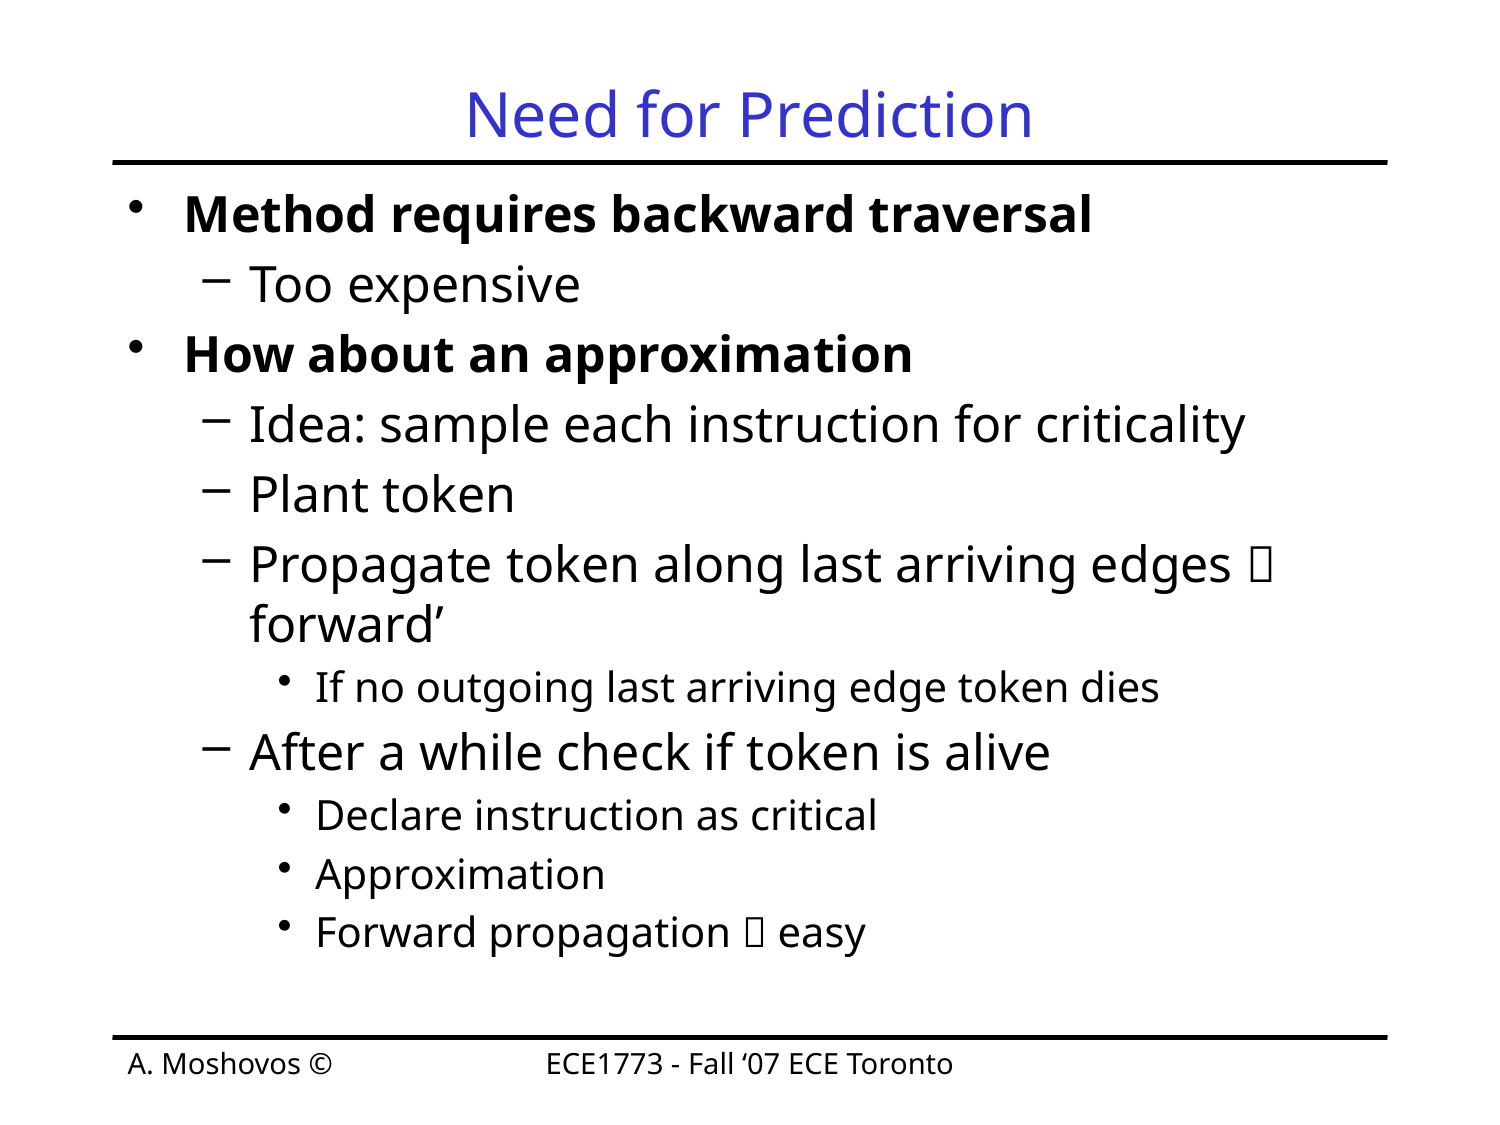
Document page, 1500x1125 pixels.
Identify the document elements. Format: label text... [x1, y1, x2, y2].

slide_number A. Moshovos © [112, 1037, 426, 1101]
list Method requires backward traversal Too expensive How about an approximation Idea: sample each instruction for criticality Plant token Propagate token along last arriving edges  forward’ If no outgoing last arriving edge token dies After a while check if token is alive Declare instruction as critical Approximation Forward propagation  easy [112, 174, 1388, 1026]
footer ECE1773 - Fall ‘07 ECE Toronto [487, 1037, 1013, 1101]
title Need for Prediction [112, 62, 1388, 163]
